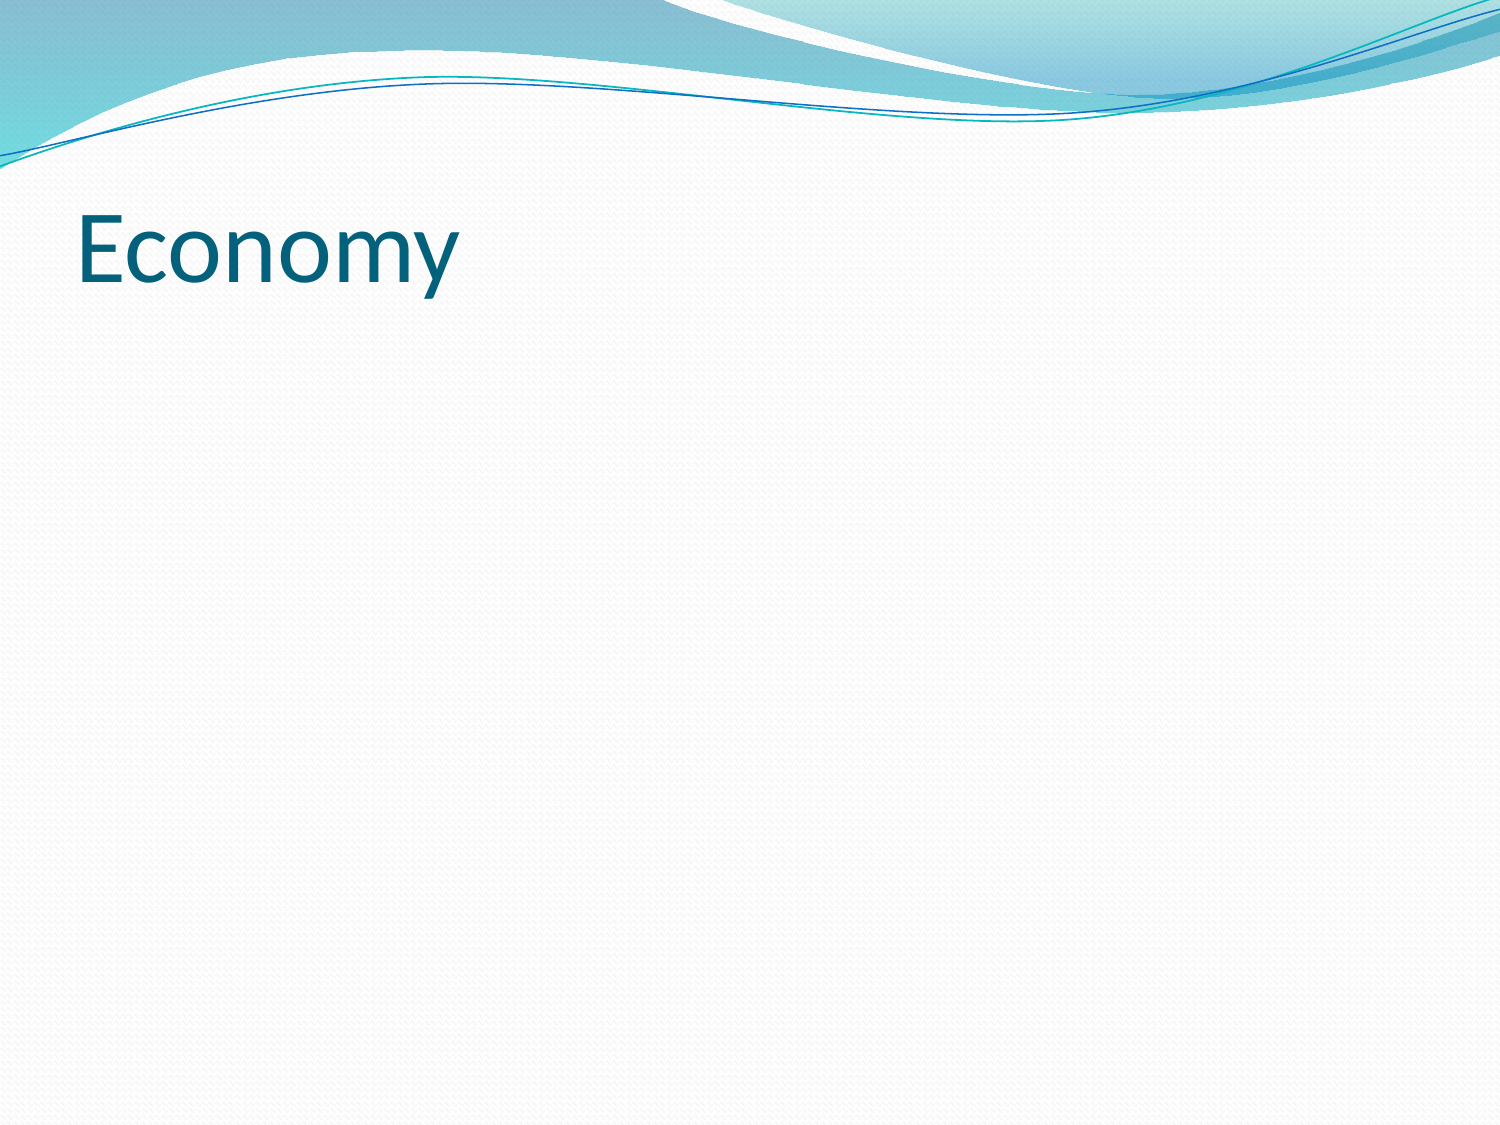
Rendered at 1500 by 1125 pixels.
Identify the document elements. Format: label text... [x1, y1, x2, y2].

title Economy [75, 115, 1425, 303]
